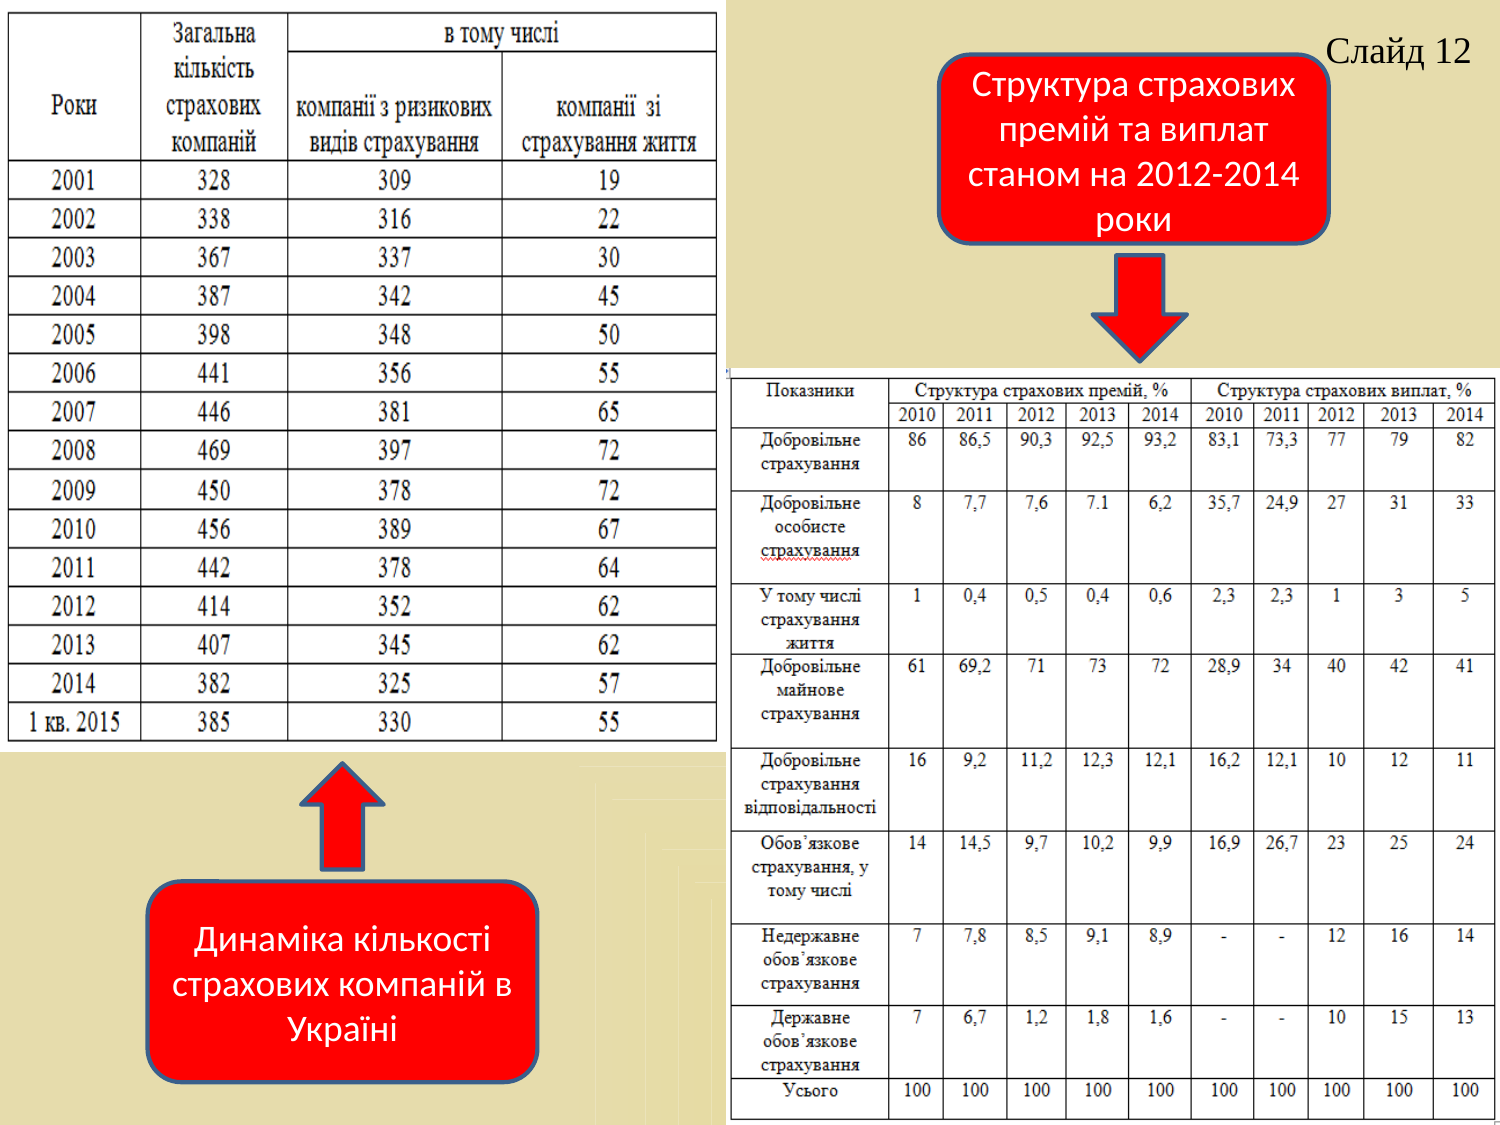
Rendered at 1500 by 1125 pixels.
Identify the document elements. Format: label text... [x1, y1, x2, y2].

picture [726, 368, 1500, 1125]
text_box [1090, 253, 1189, 364]
text_box Структура страхових премій та виплат станом на 2012-2014 роки [936, 52, 1331, 246]
text_box Динаміка кількості страхових компаній в Україні [145, 879, 540, 1085]
text_box [299, 761, 386, 872]
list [0, 0, 726, 752]
text_box Слайд 12 [1310, 19, 1500, 79]
